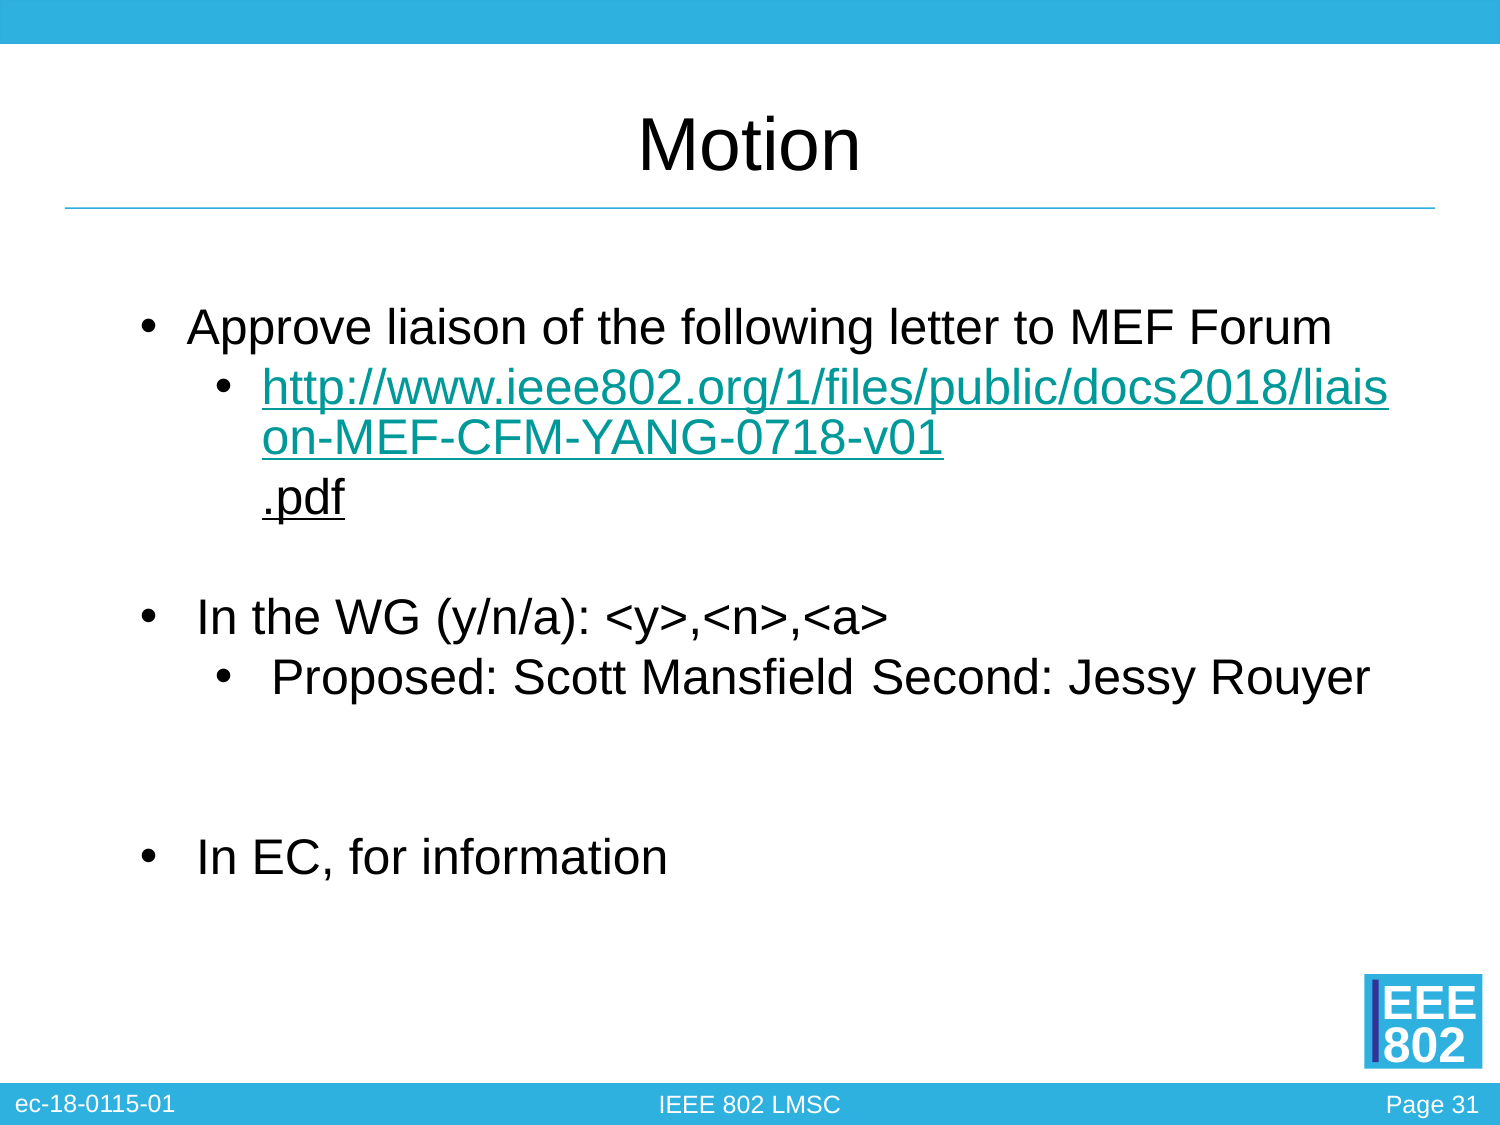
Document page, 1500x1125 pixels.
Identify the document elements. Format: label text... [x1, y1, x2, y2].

title Motion [75, 75, 1425, 205]
text_box Approve liaison of the following letter to MEF Forum http://www.ieee802.org/1/files/public/docs2018/liaison-MEF-CFM-YANG-0718-v01.pdf In the WG (y/n/a): <y>,<n>,<a> Proposed: Scott Mansfield Second: Jessy Rouyer In EC, for information [125, 287, 1425, 843]
